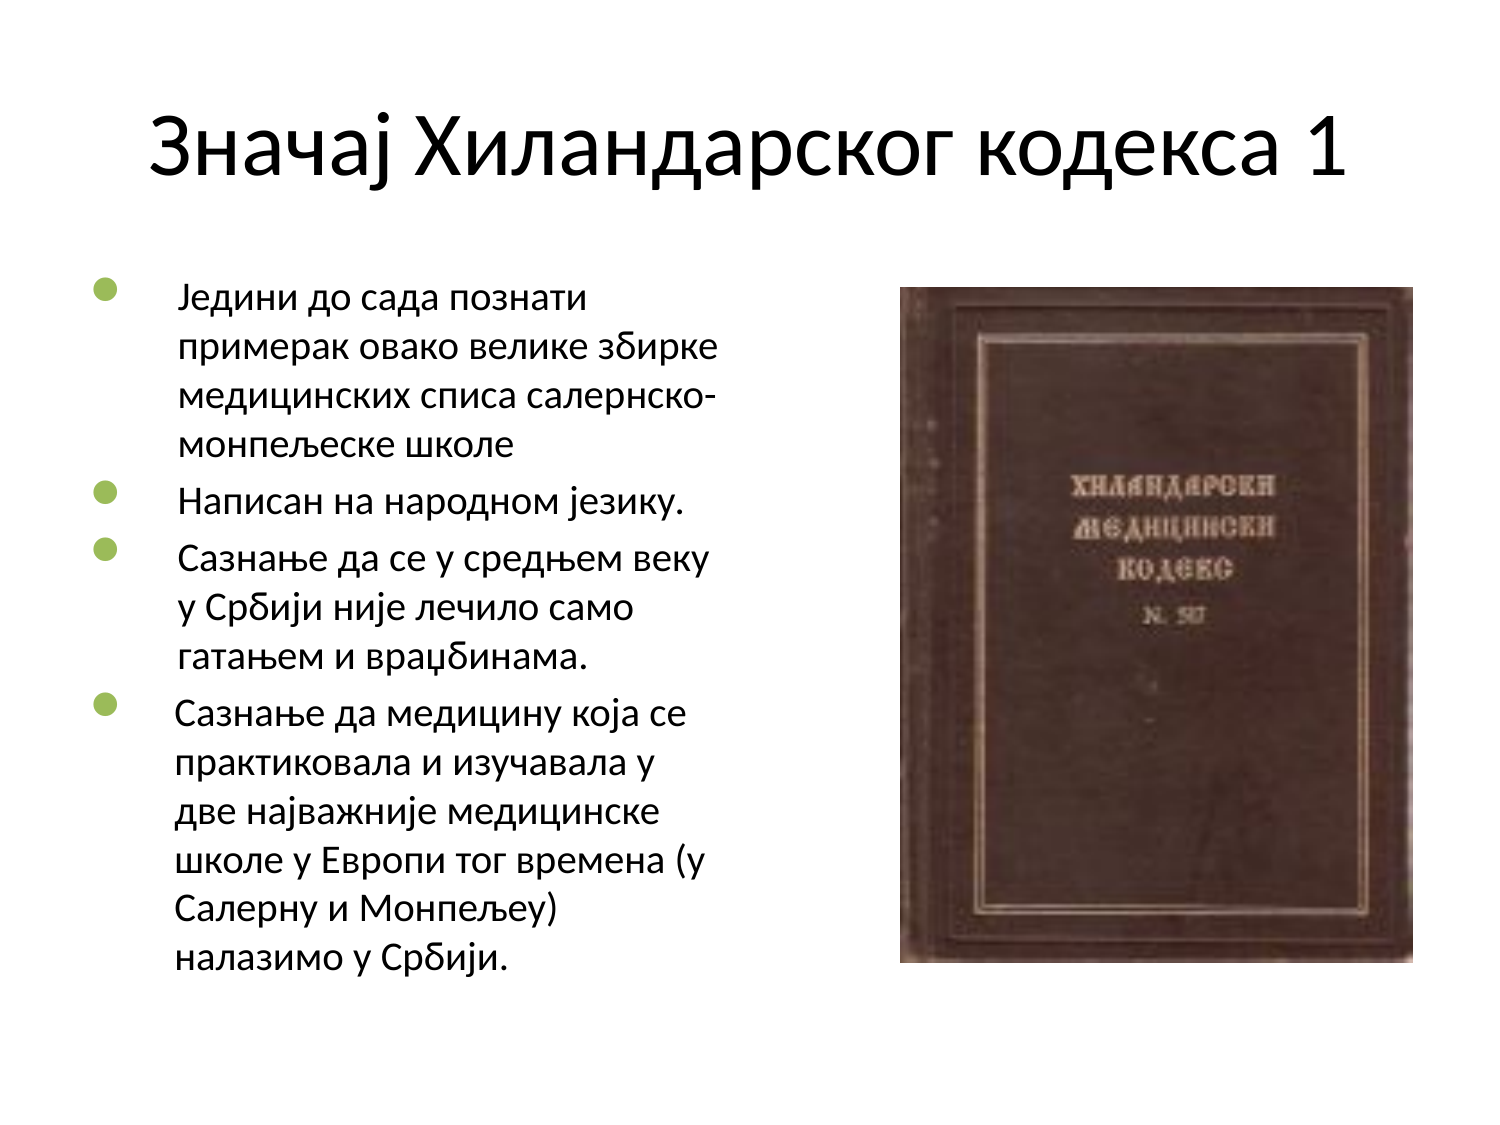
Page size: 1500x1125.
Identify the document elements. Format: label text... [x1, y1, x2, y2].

list Једини до сада познати примерак овако велике збирке медицинских списа салернско-монпељеске школе Написан на народном језику. Сазнање да се у средњем веку у Србији није лечило само гатањем и враџбинама. Сазнање да медицину која се практиковала и изучавала у две најважније медицинске школе у Европи тог времена (у Салерну и Монпељеу) налазимо у Србији. [75, 262, 738, 1005]
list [899, 287, 1413, 963]
title Значај Хиландарског кодекса 1 [75, 45, 1425, 233]
